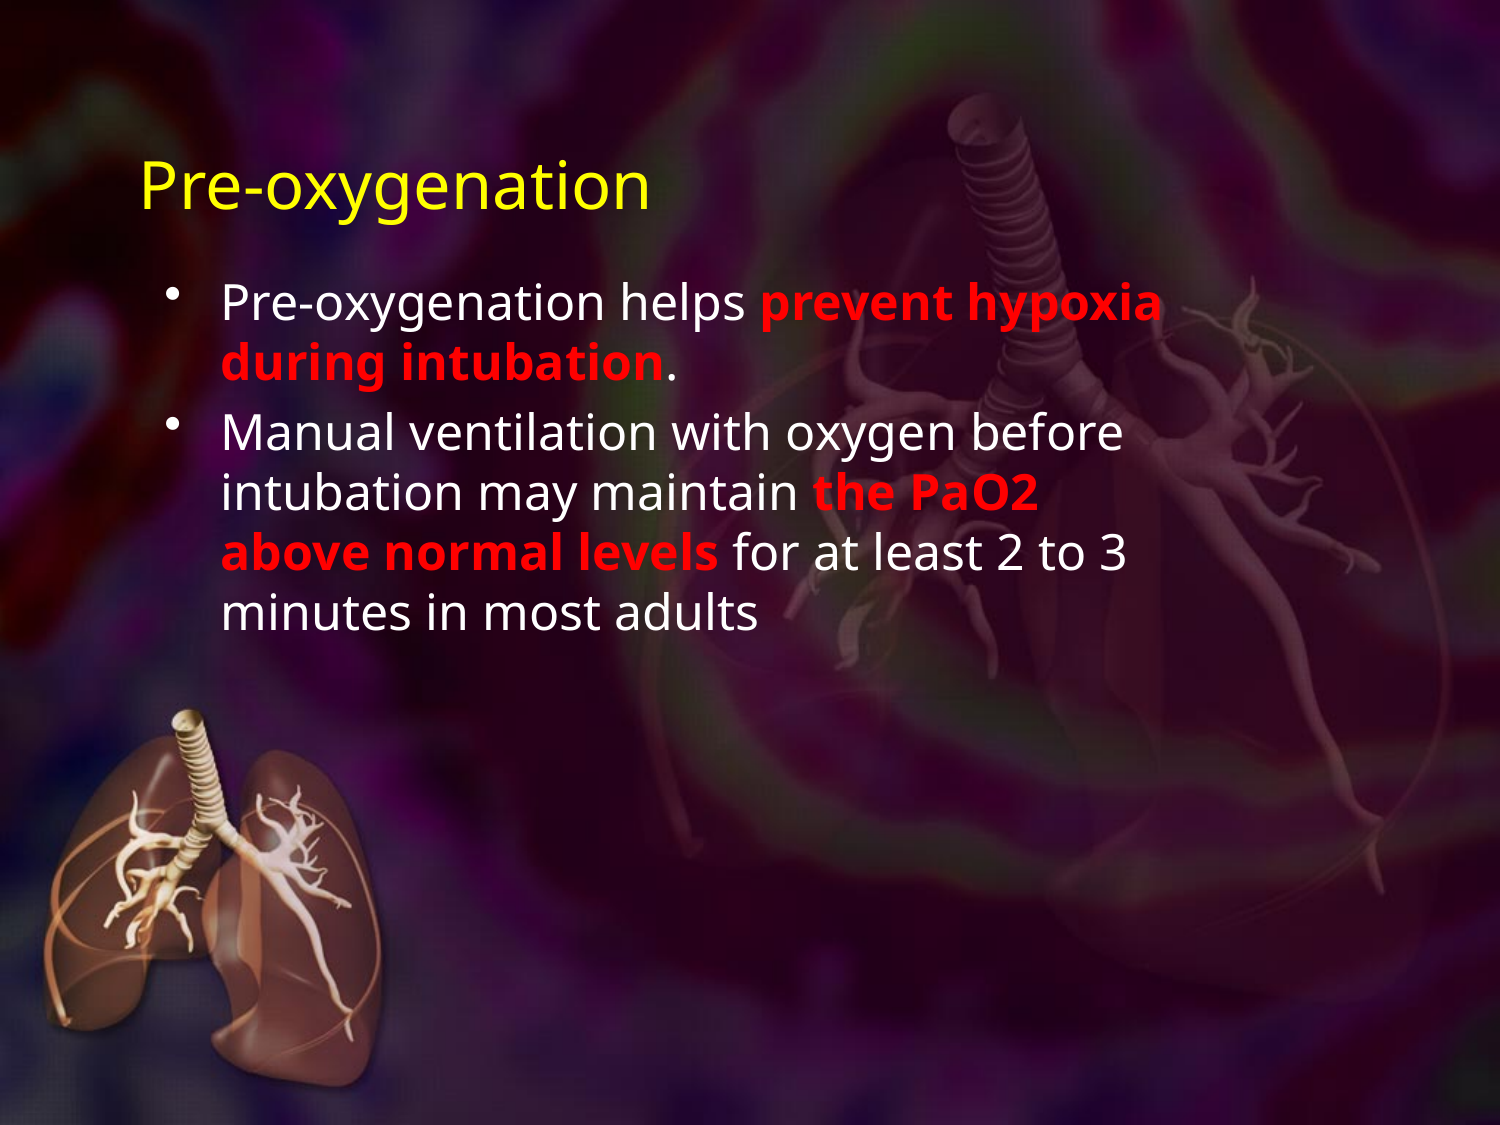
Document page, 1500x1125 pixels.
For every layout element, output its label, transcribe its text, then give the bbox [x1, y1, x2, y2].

picture [0, 0, 1500, 1125]
title Pre-oxygenation [123, 42, 1161, 231]
list Pre-oxygenation helps prevent hypoxia during intubation. Manual ventilation with oxygen before intubation may maintain the PaO2 above normal levels for at least 2 to 3 minutes in most adults [149, 262, 1188, 1006]
